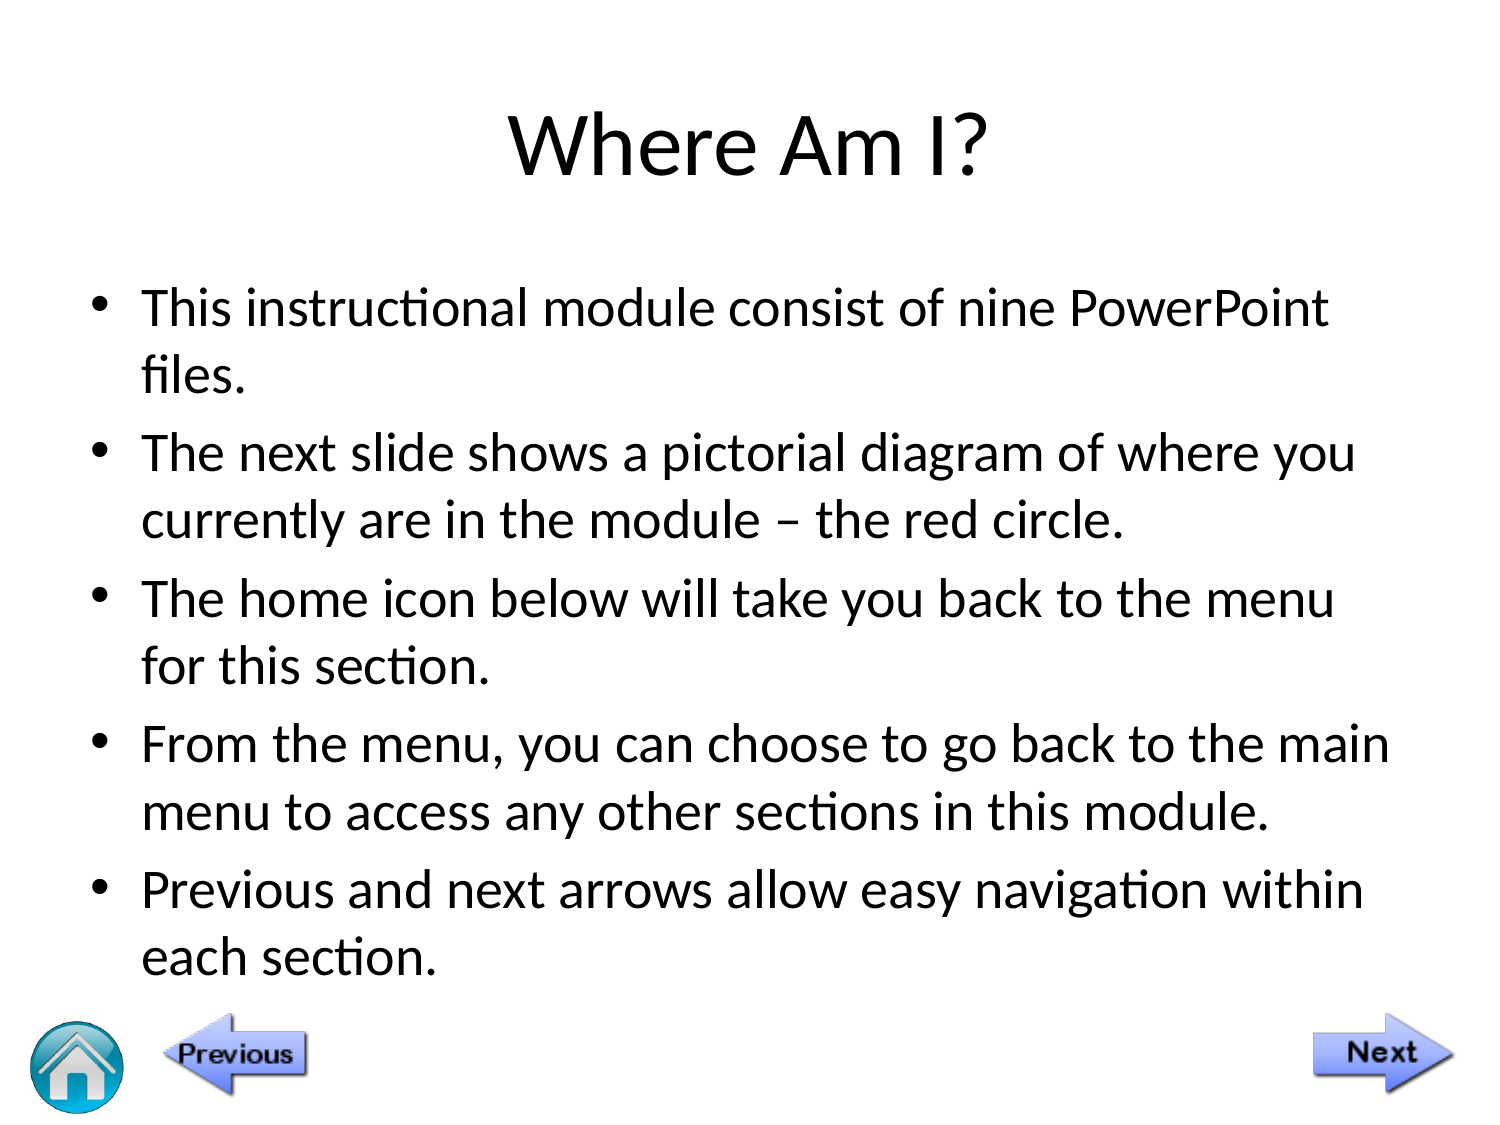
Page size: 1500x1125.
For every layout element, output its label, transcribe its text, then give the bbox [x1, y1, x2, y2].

title Where Am I? [75, 45, 1425, 233]
list This instructional module consist of nine PowerPoint files. The next slide shows a pictorial diagram of where you currently are in the module – the red circle. The home icon below will take you back to the menu for this section. From the menu, you can choose to go back to the main menu to access any other sections in this module. Previous and next arrows allow easy navigation within each section. [75, 262, 1425, 1005]
picture [1312, 1012, 1460, 1100]
picture [162, 1012, 313, 1102]
picture [24, 1014, 129, 1118]
